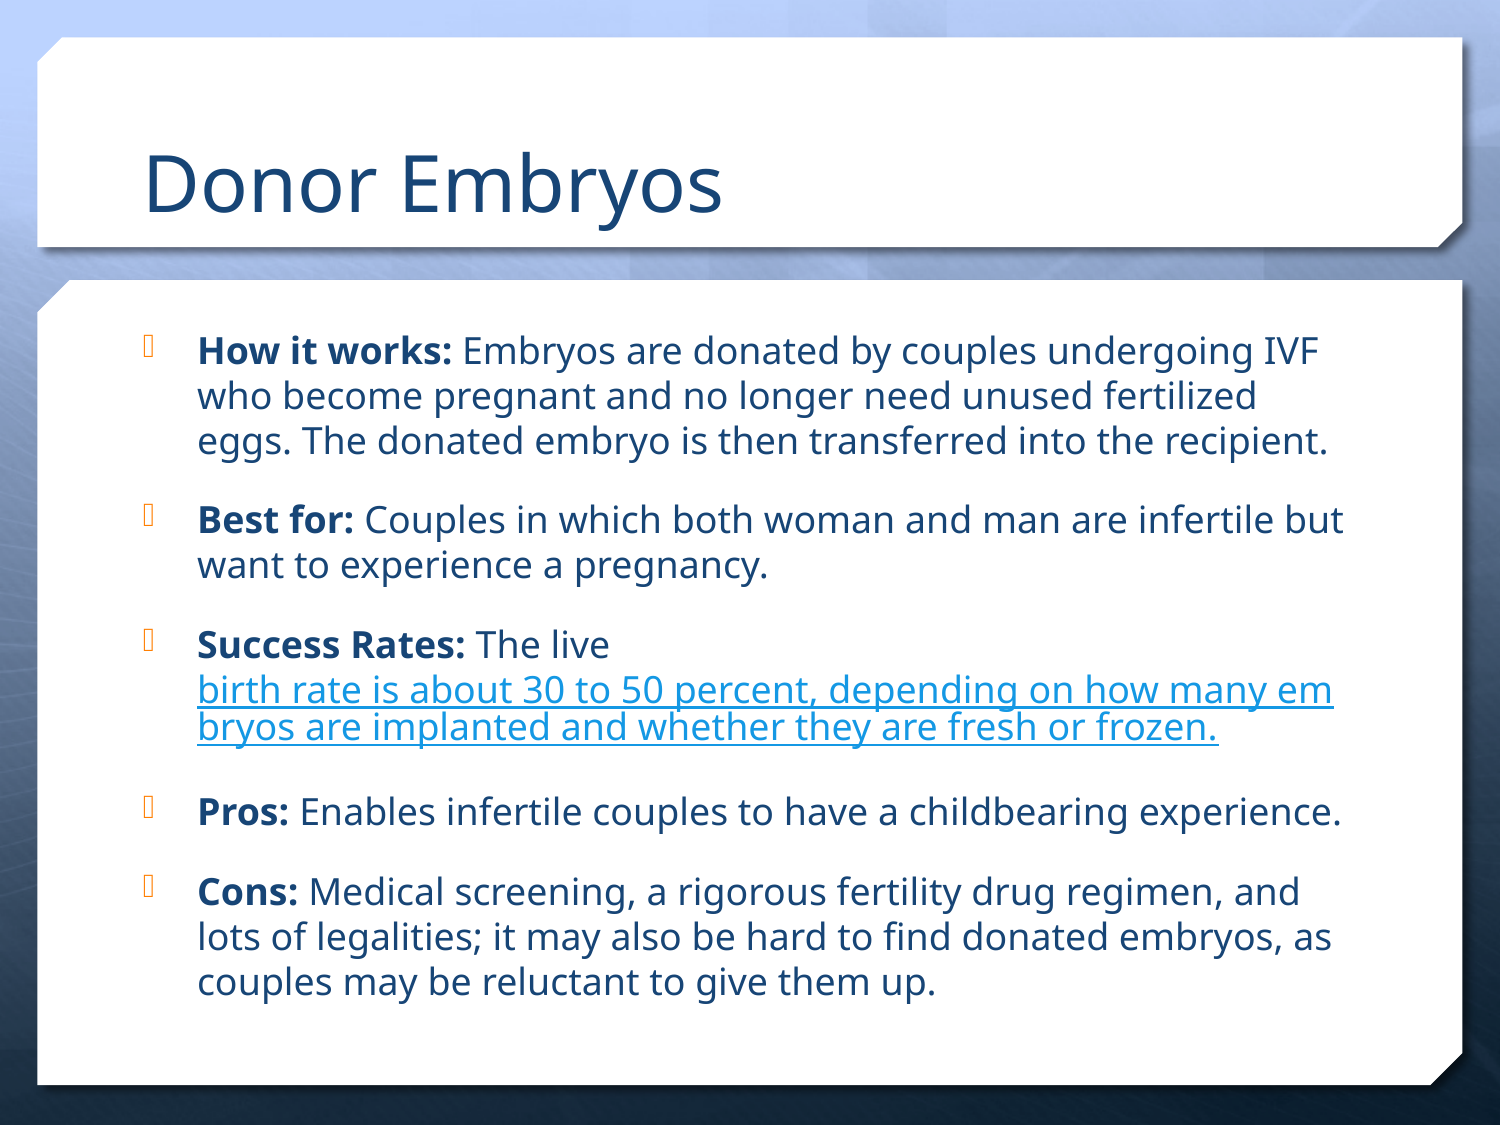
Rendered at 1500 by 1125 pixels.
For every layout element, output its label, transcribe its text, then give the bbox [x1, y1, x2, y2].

title Donor Embryos [127, 48, 1372, 236]
list How it works: Embryos are donated by couples undergoing IVF who become pregnant and no longer need unused fertilized eggs. The donated embryo is then transferred into the recipient. Best for: Couples in which both woman and man are infertile but want to experience a pregnancy. Success Rates: The live birth rate is about 30 to 50 percent, depending on how many embryos are implanted and whether they are fresh or frozen. Pros: Enables infertile couples to have a childbearing experience. Cons: Medical screening, a rigorous fertility drug regimen, and lots of legalities; it may also be hard to find donated embryos, as couples may be reluctant to give them up. [127, 319, 1372, 978]
